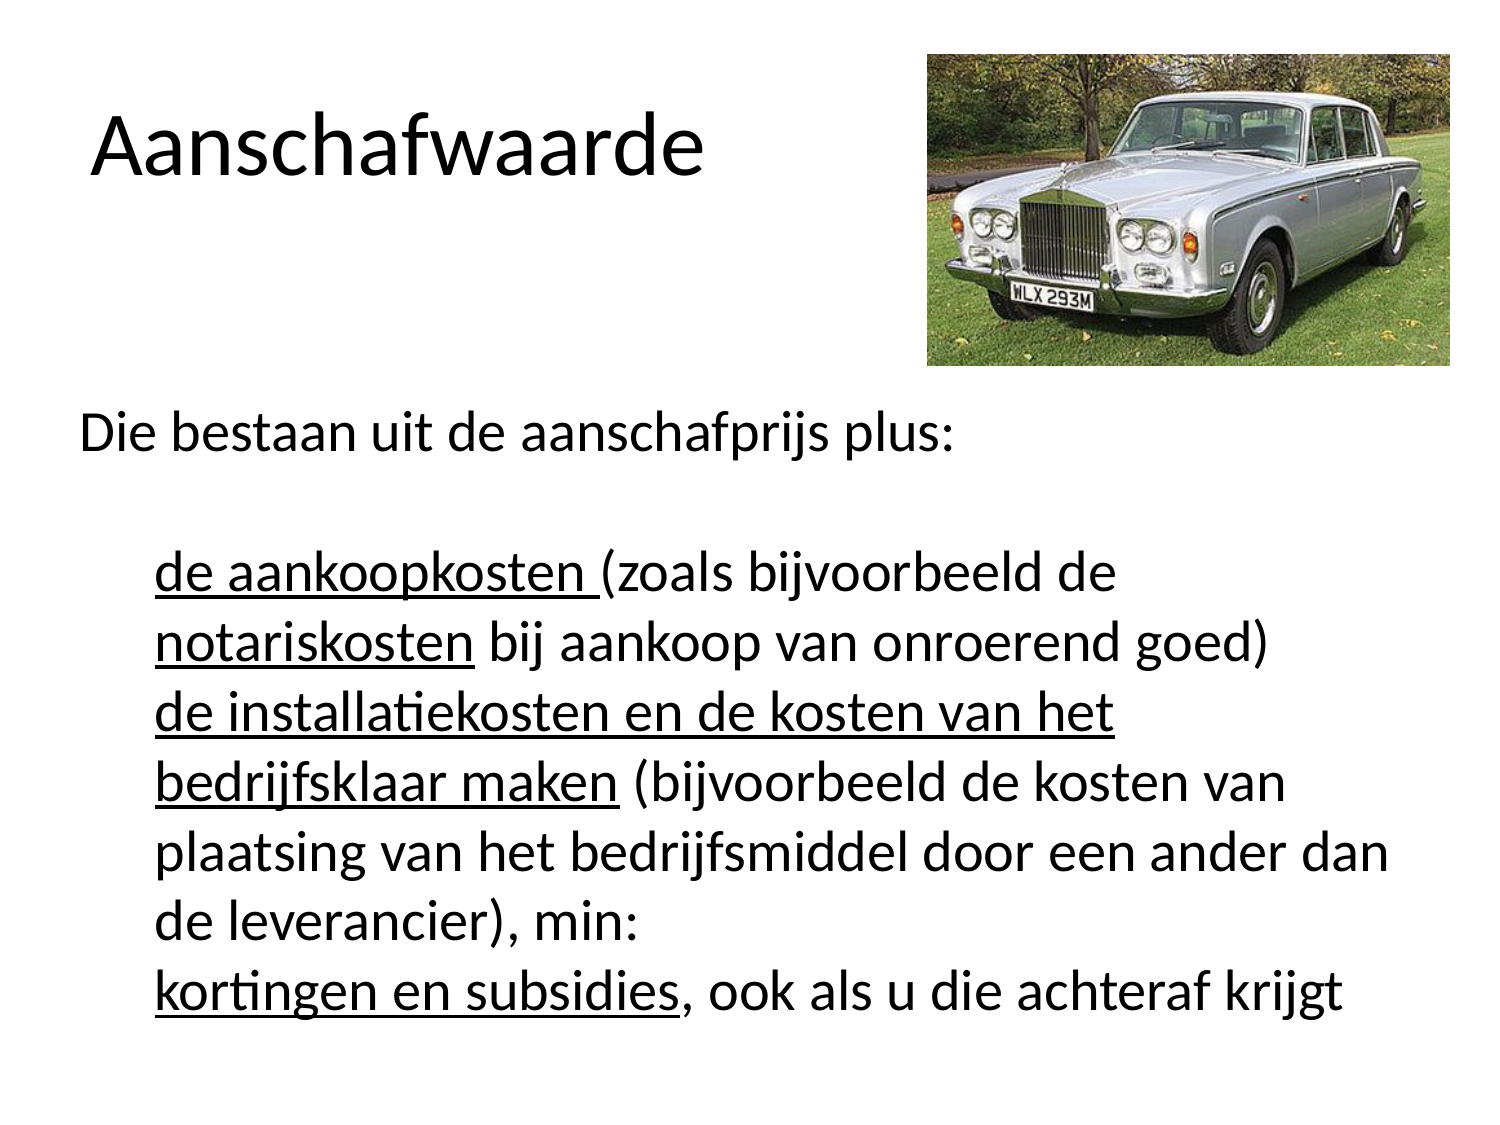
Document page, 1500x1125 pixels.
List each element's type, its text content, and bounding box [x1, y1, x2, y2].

title Aanschafwaarde [75, 45, 1425, 233]
text_box Die bestaan uit de aanschafprijs plus: de aankoopkosten (zoals bijvoorbeeld de notariskosten bij aankoop van onroerend goed) de installatiekosten en de kosten van het bedrijfsklaar maken (bijvoorbeeld de kosten van plaatsing van het bedrijfsmiddel door een ander dan de leverancier), min: kortingen en subsidies, ook als u die achteraf krijgt [64, 385, 1424, 1030]
picture [926, 54, 1451, 366]
